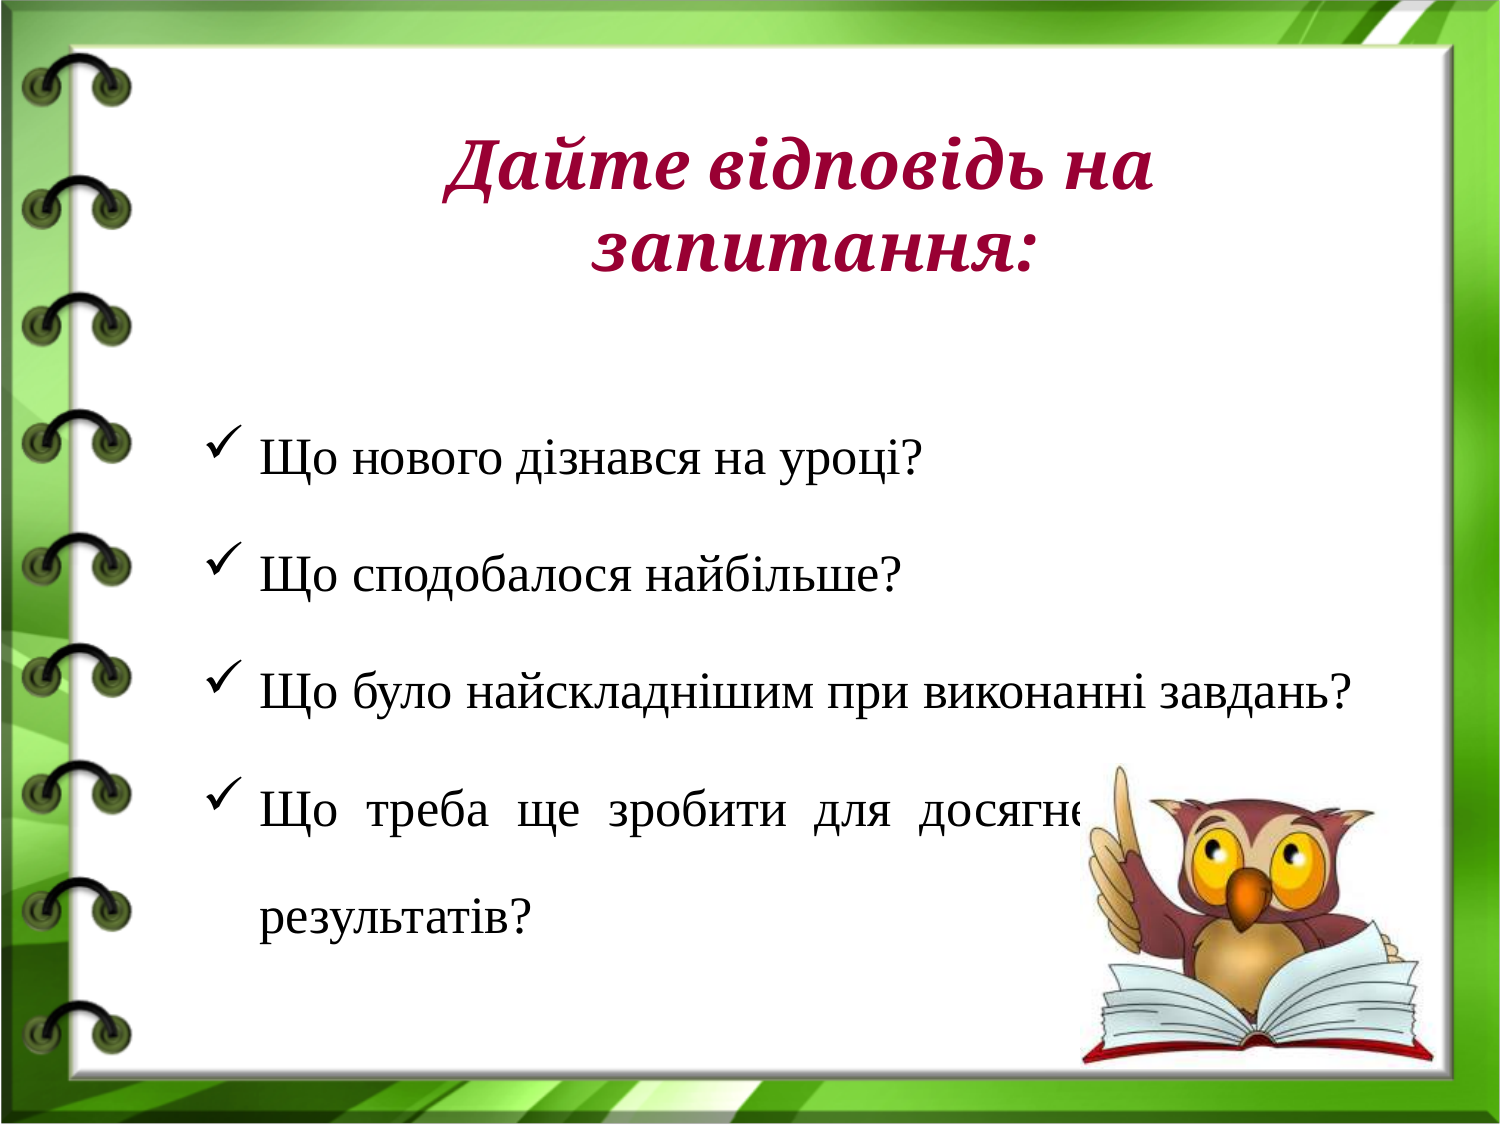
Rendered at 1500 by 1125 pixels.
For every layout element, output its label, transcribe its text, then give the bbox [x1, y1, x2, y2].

picture [0, 0, 1500, 1125]
list Дайте відповідь на запитання: Що нового дізнався на уроці? Що сподобалося найбільше? Що було найскладнішим при виконанні завдань? Що треба ще зробити для досягнення кращих результатів? [187, 113, 1388, 1024]
